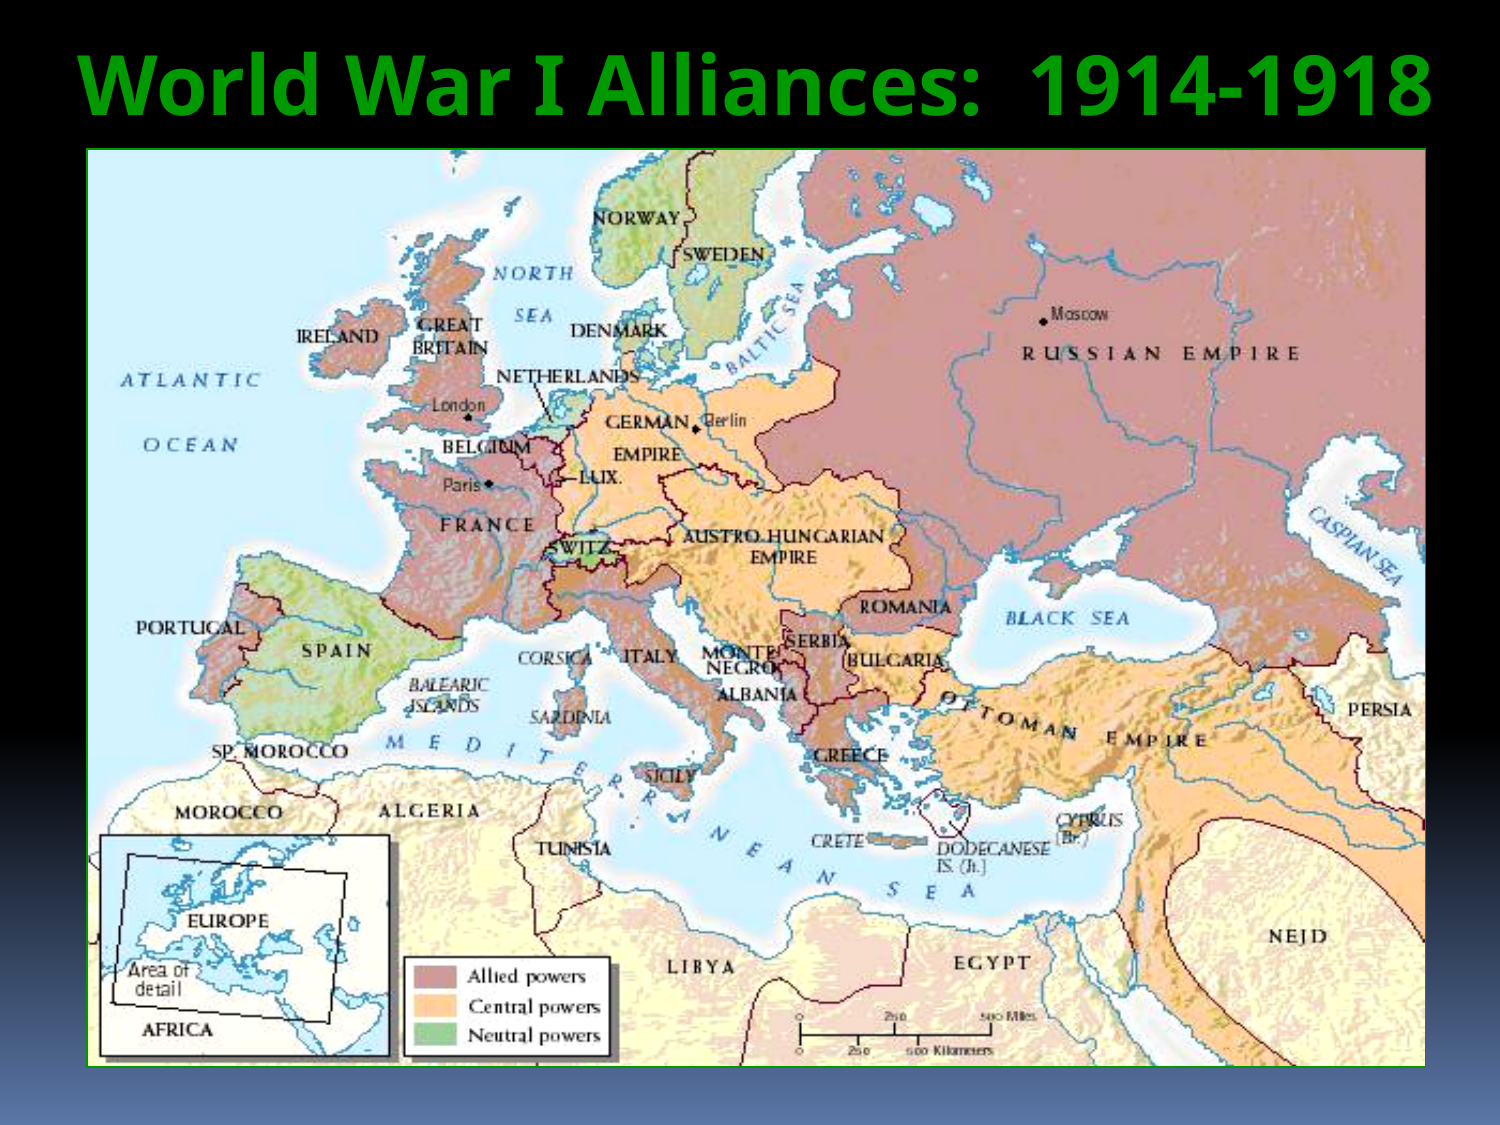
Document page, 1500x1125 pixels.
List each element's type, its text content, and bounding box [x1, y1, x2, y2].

text_box World War I Alliances: 1914-1918 [49, 24, 1463, 140]
picture [86, 149, 1426, 1067]
